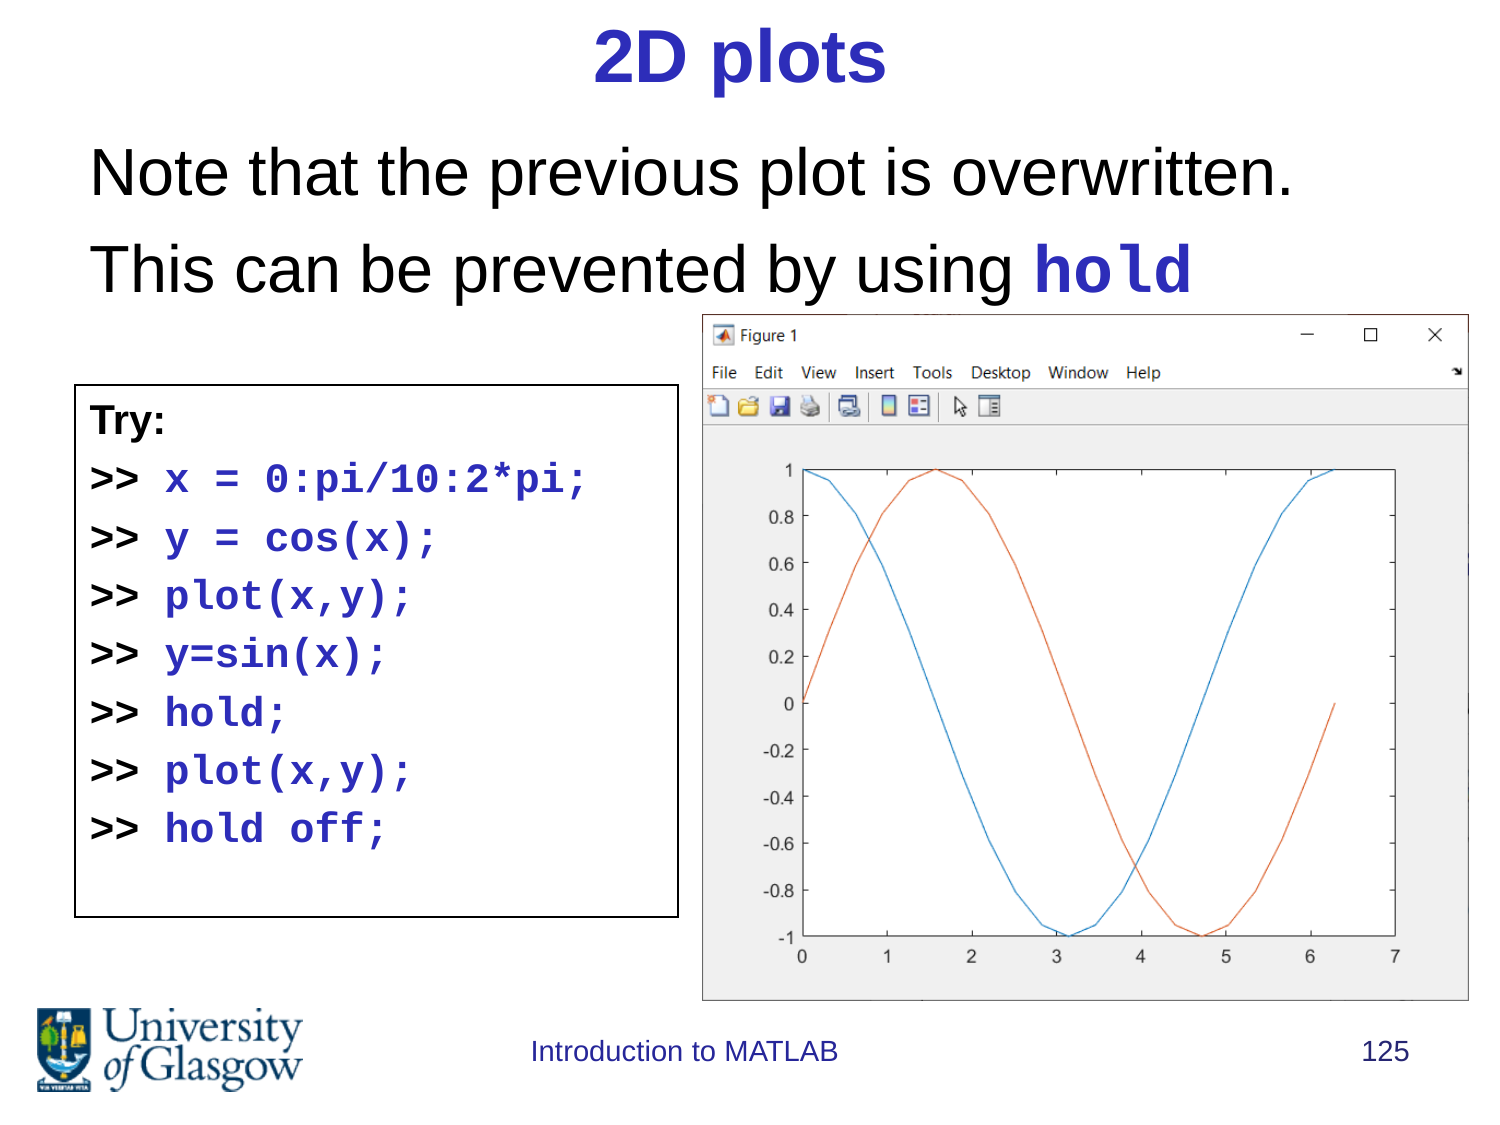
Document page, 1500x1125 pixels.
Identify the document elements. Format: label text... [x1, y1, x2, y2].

picture [37, 1008, 303, 1092]
footer Introduction to MATLAB [447, 1024, 923, 1103]
list Note that the previous plot is overwritten. This can be prevented by using hold [74, 121, 1425, 311]
text_box Try: >> x = 0:pi/10:2*pi; >> y = cos(x); >> plot(x,y); >> y=sin(x); >> hold; >> plot(x,y); >> hold off; [74, 384, 679, 918]
title 2D plots [0, 0, 1500, 208]
picture [702, 314, 1469, 1001]
slide_number 125 [1074, 1024, 1425, 1103]
